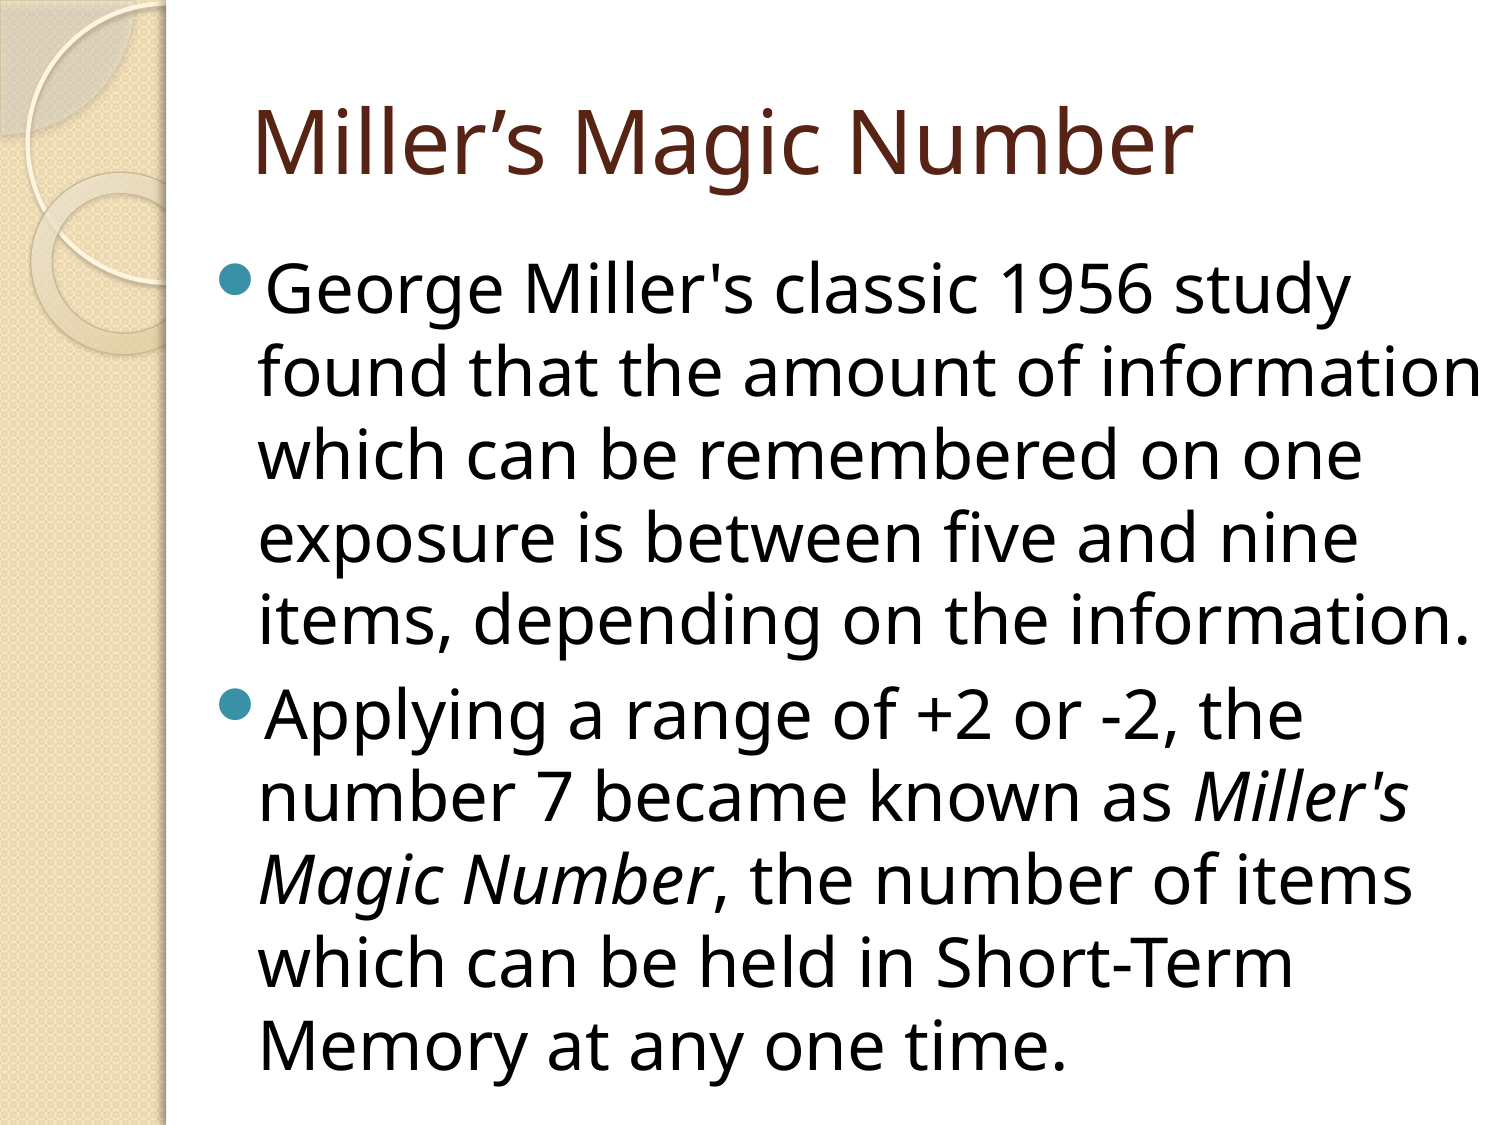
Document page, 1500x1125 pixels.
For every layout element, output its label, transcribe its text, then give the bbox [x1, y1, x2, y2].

title Miller’s Magic Number [235, 45, 1466, 233]
list George Miller's classic 1956 study found that the amount of information which can be remembered on one exposure is between five and nine items, depending on the information. Applying a range of +2 or -2, the number 7 became known as Miller's Magic Number, the number of items which can be held in Short-Term Memory at any one time. [187, 237, 1500, 1125]
